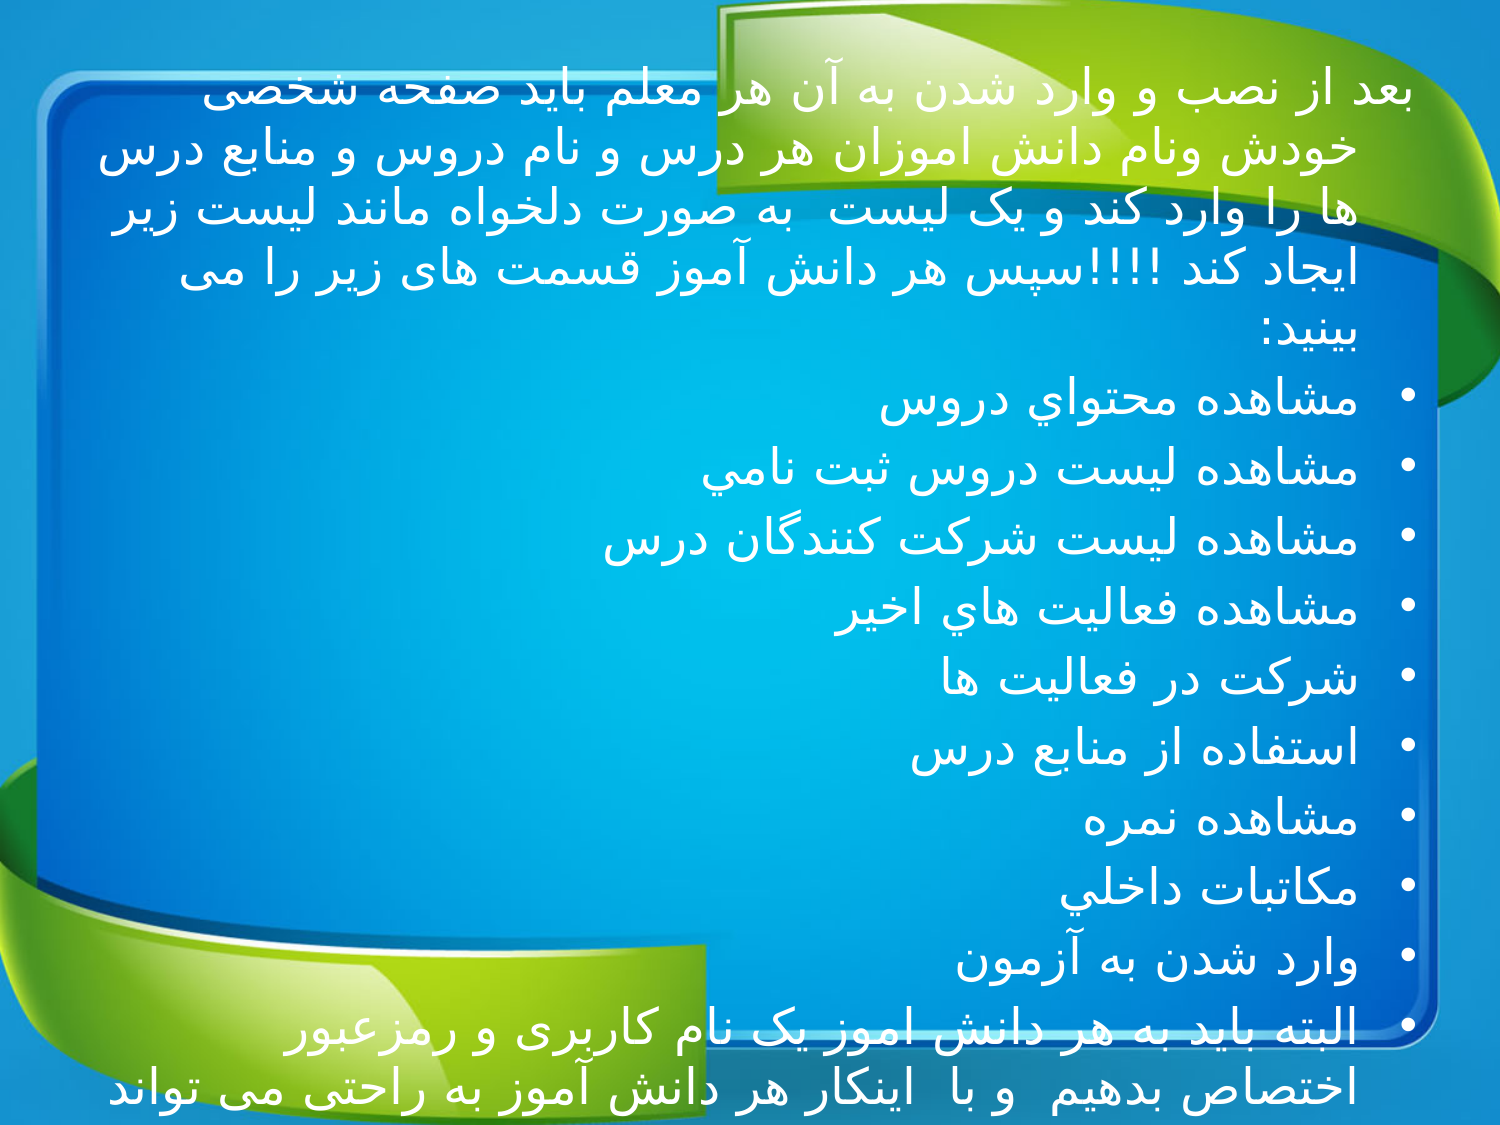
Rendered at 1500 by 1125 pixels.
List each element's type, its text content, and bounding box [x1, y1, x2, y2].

picture [0, 0, 1500, 1125]
list بعد از نصب و وارد شدن به آن هر معلم باید صفحه شخصی خودش ونام دانش اموزان هر درس و نام دروس و منابع درس ها را وارد کند و یک لیست به صورت دلخواه مانند لیست زیر ایجاد کند !!!!سپس هر دانش آموز قسمت های زیر را می بینید: مشاهده محتواي دروس مشاهده ليست دروس ثبت نامي مشاهده ليست شرکت کنندگان درس مشاهده فعاليت هاي اخير شرکت در فعاليت ها استفاده از منابع درس مشاهده نمره مکاتبات داخلي وارد شدن به آزمون البته باید به هر دانش اموز یک نام کاربری و رمزعبور اختصاص بدهیم و با اینکار هر دانش آموز به راحتی می تواند در مدرسه و خانه در هر زمانی به تمام منابع درسی دسترسی داشته باشد [82, 46, 1432, 790]
